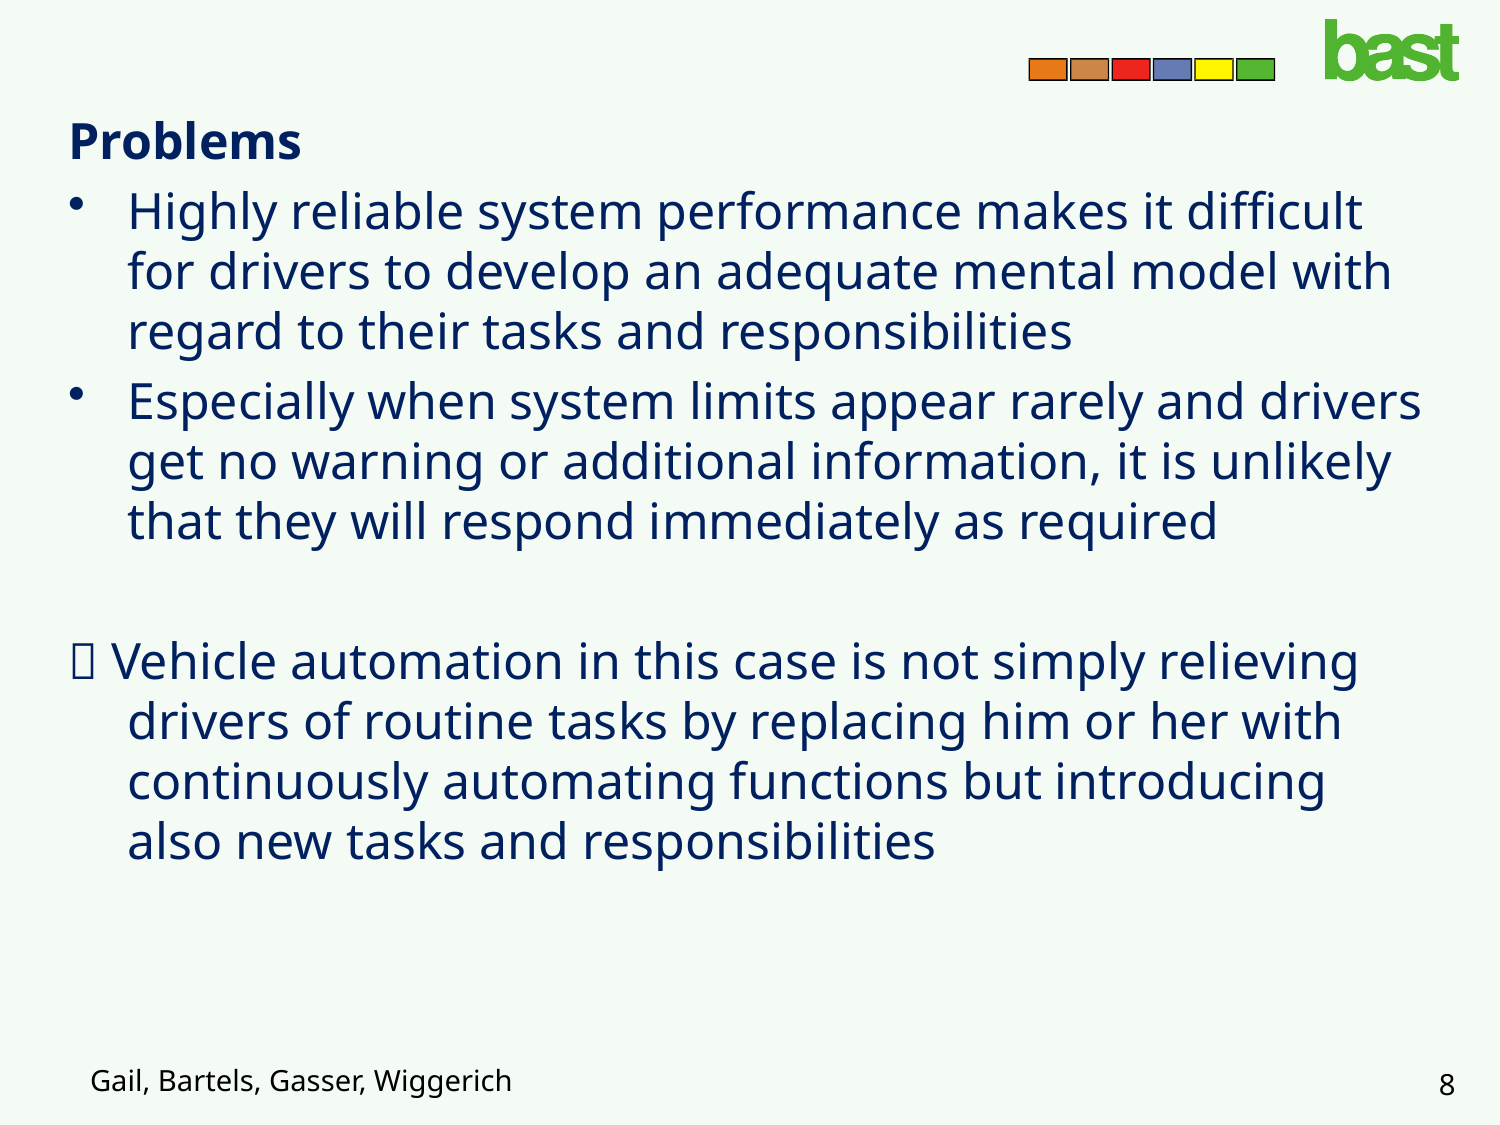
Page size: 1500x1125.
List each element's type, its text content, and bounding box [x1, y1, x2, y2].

text_box [53, 0, 1500, 89]
list Problems Highly reliable system performance makes it difficult for drivers to develop an adequate mental model with regard to their tasks and responsibilities Especially when system limits appear rarely and drivers get no warning or additional information, it is unlikely that they will respond immediately as required  Vehicle automation in this case is not simply relieving drivers of routine tasks by replacing him or her with continuously automating functions but introducing also new tasks and responsibilities [52, 101, 1449, 1004]
footer Gail, Bartels, Gasser, Wiggerich [74, 1054, 727, 1125]
slide_number 8 [1120, 1058, 1471, 1125]
